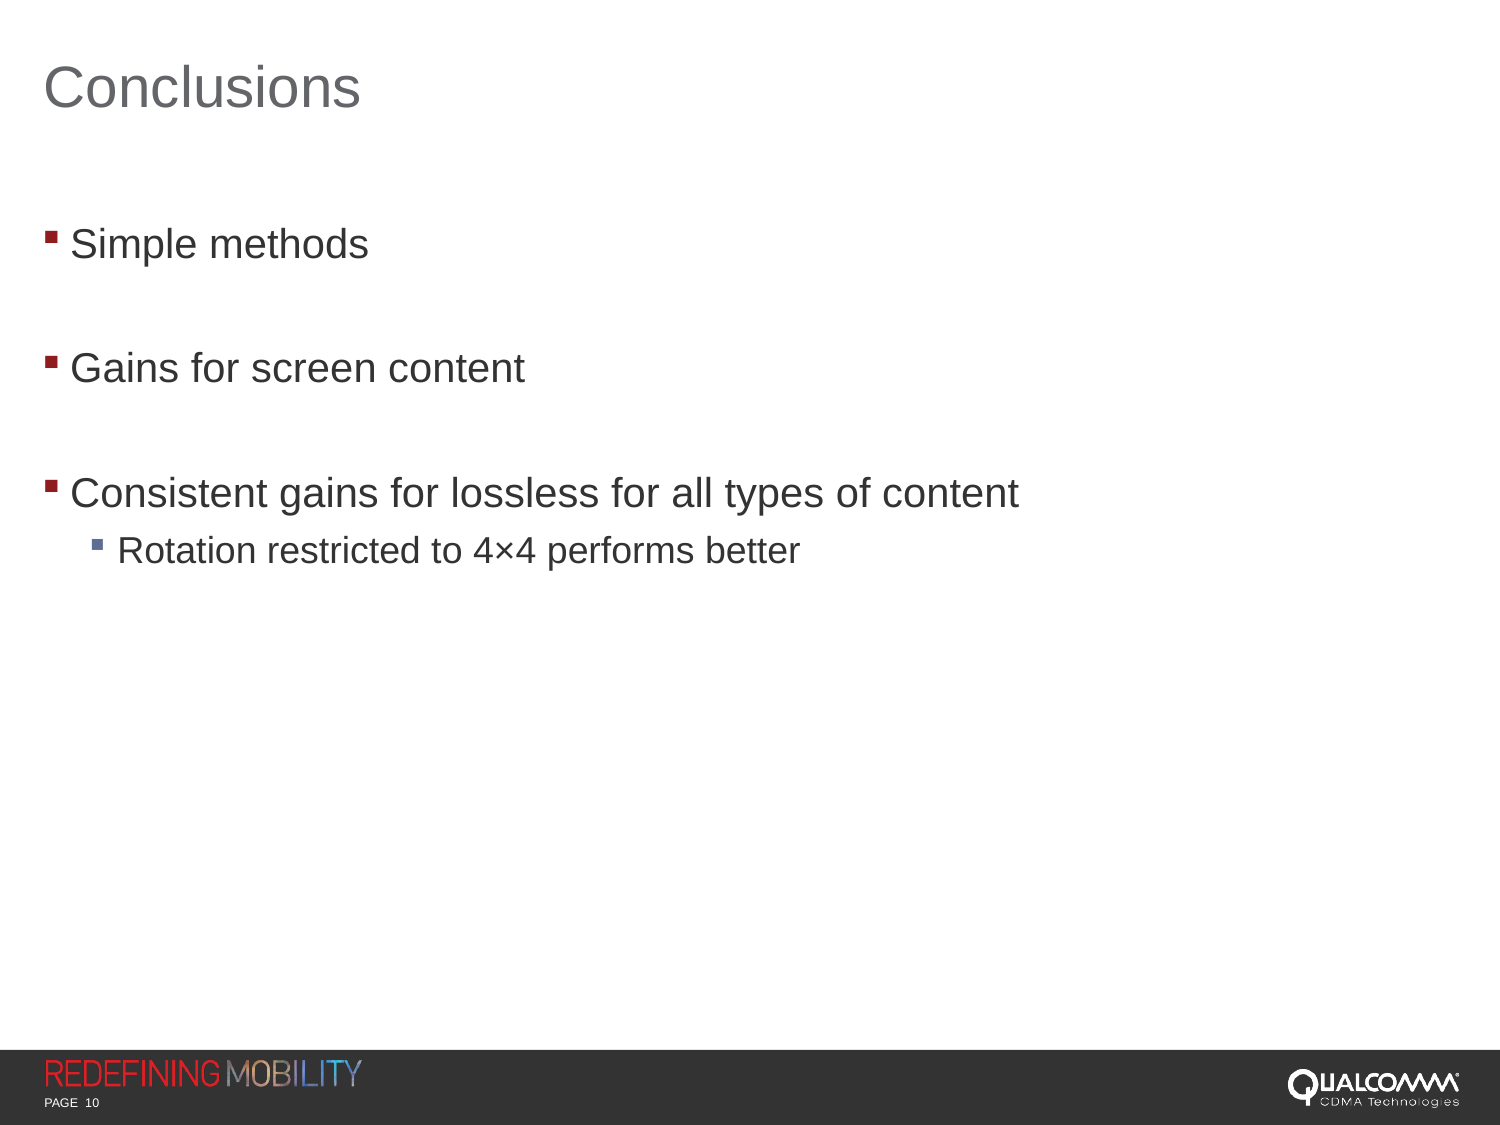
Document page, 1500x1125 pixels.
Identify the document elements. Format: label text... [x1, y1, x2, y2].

title Conclusions [28, 44, 1462, 138]
list Simple methods Gains for screen content Consistent gains for lossless for all types of content Rotation restricted to 4×4 performs better [26, 148, 1457, 1021]
picture [30, 1048, 372, 1099]
picture [1278, 1058, 1478, 1114]
